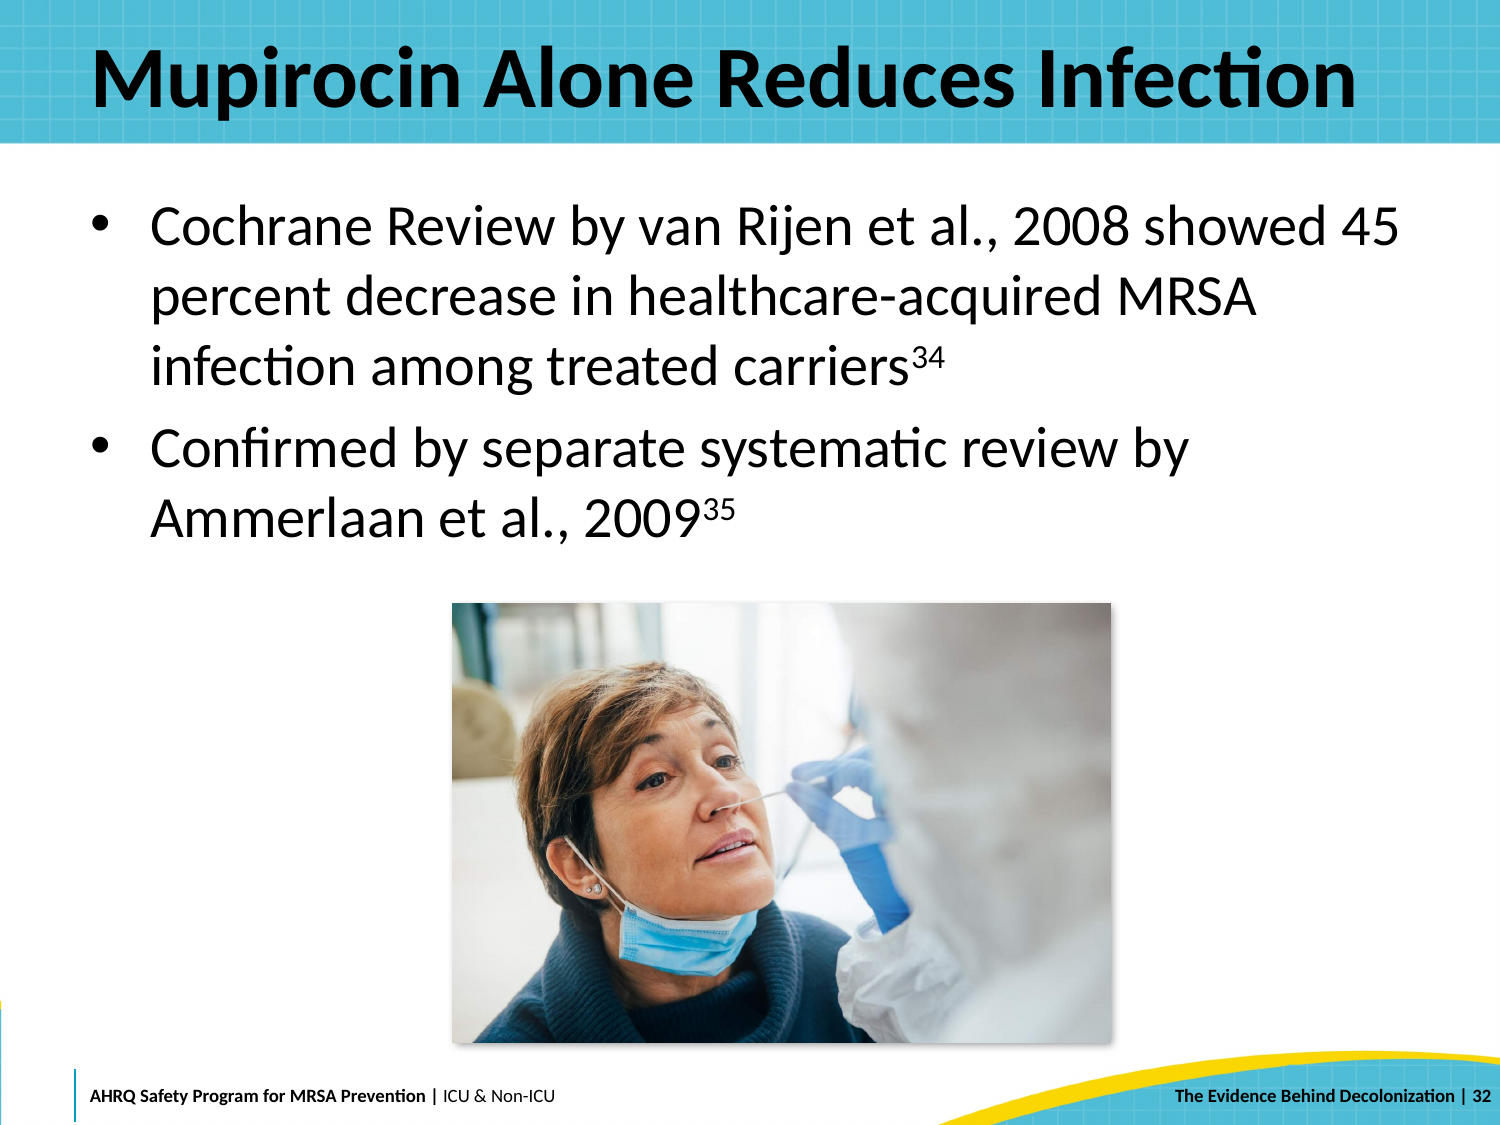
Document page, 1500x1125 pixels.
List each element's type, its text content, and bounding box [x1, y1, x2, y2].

slide_number | 32 [1455, 1065, 1500, 1125]
title Mupirocin Alone Reduces Infection [75, 0, 1425, 150]
picture [0, 0, 1500, 1125]
list Cochrane Review by van Rijen et al., 2008 showed 45 percent decrease in healthcare-acquired MRSA infection among treated carriers34 Confirmed by separate systematic review by Ammerlaan et al., 200935 [75, 179, 1425, 578]
